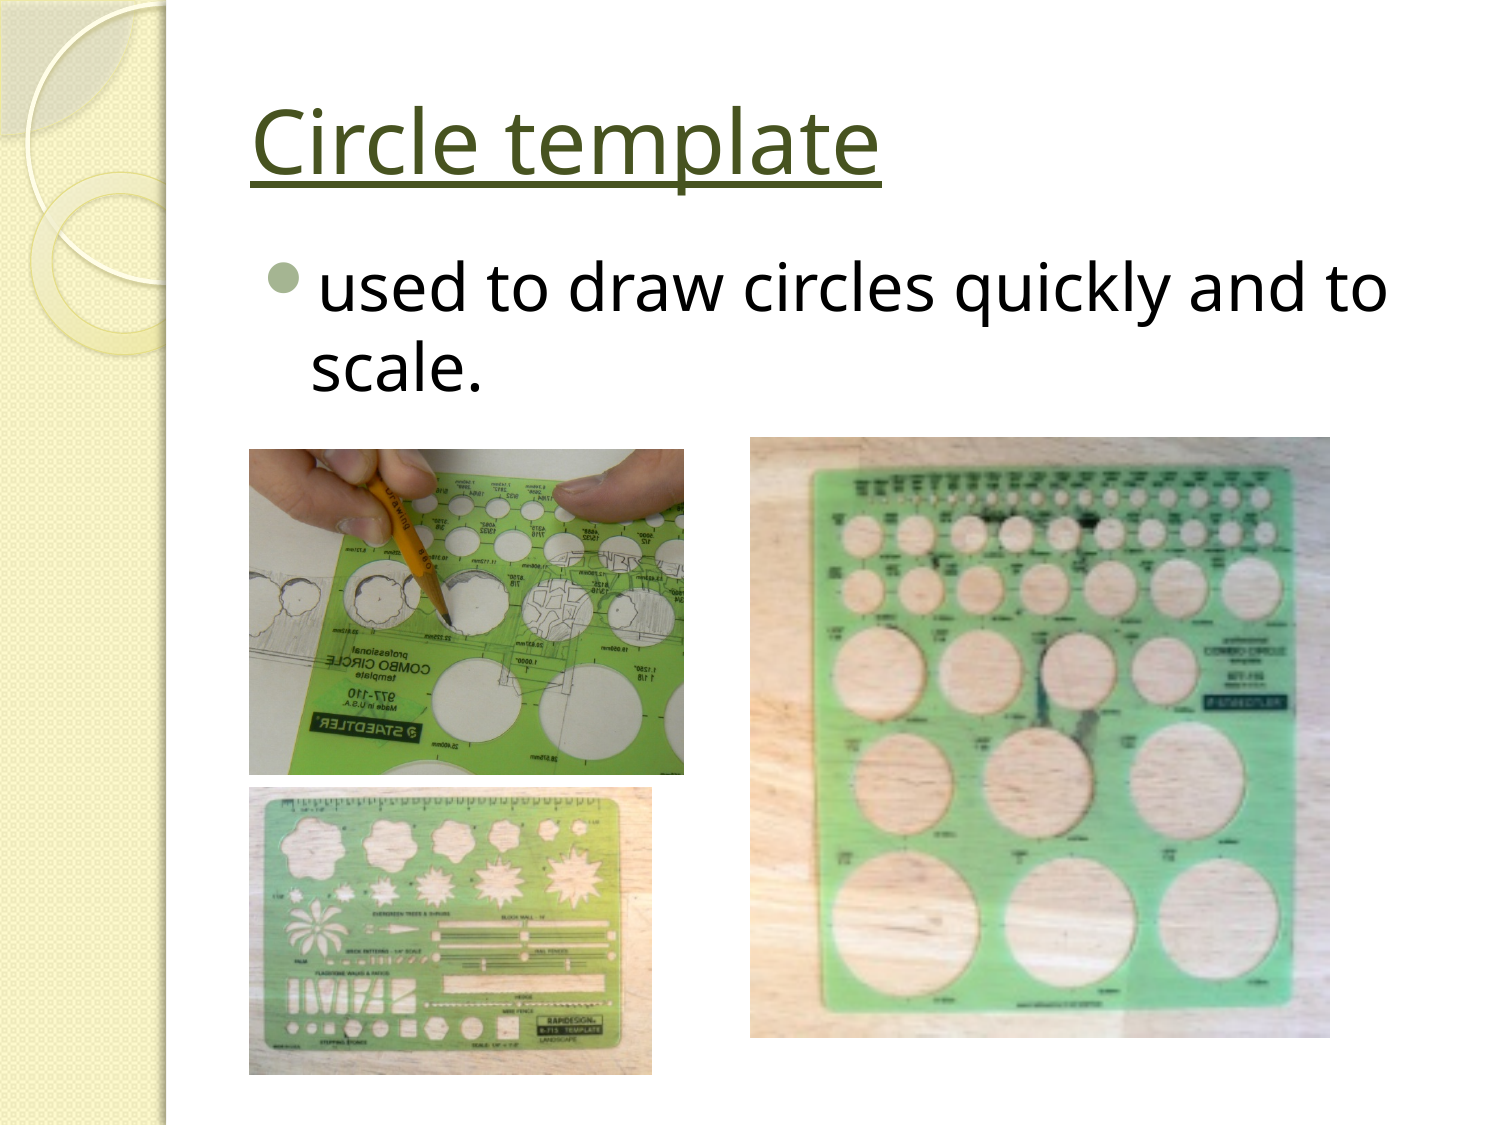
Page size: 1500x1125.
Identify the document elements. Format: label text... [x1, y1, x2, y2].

picture [249, 787, 652, 1076]
title Circle template [235, 45, 1466, 233]
picture [249, 449, 684, 776]
picture [749, 437, 1331, 1038]
list used to draw circles quickly and to scale. [235, 237, 1466, 1025]
